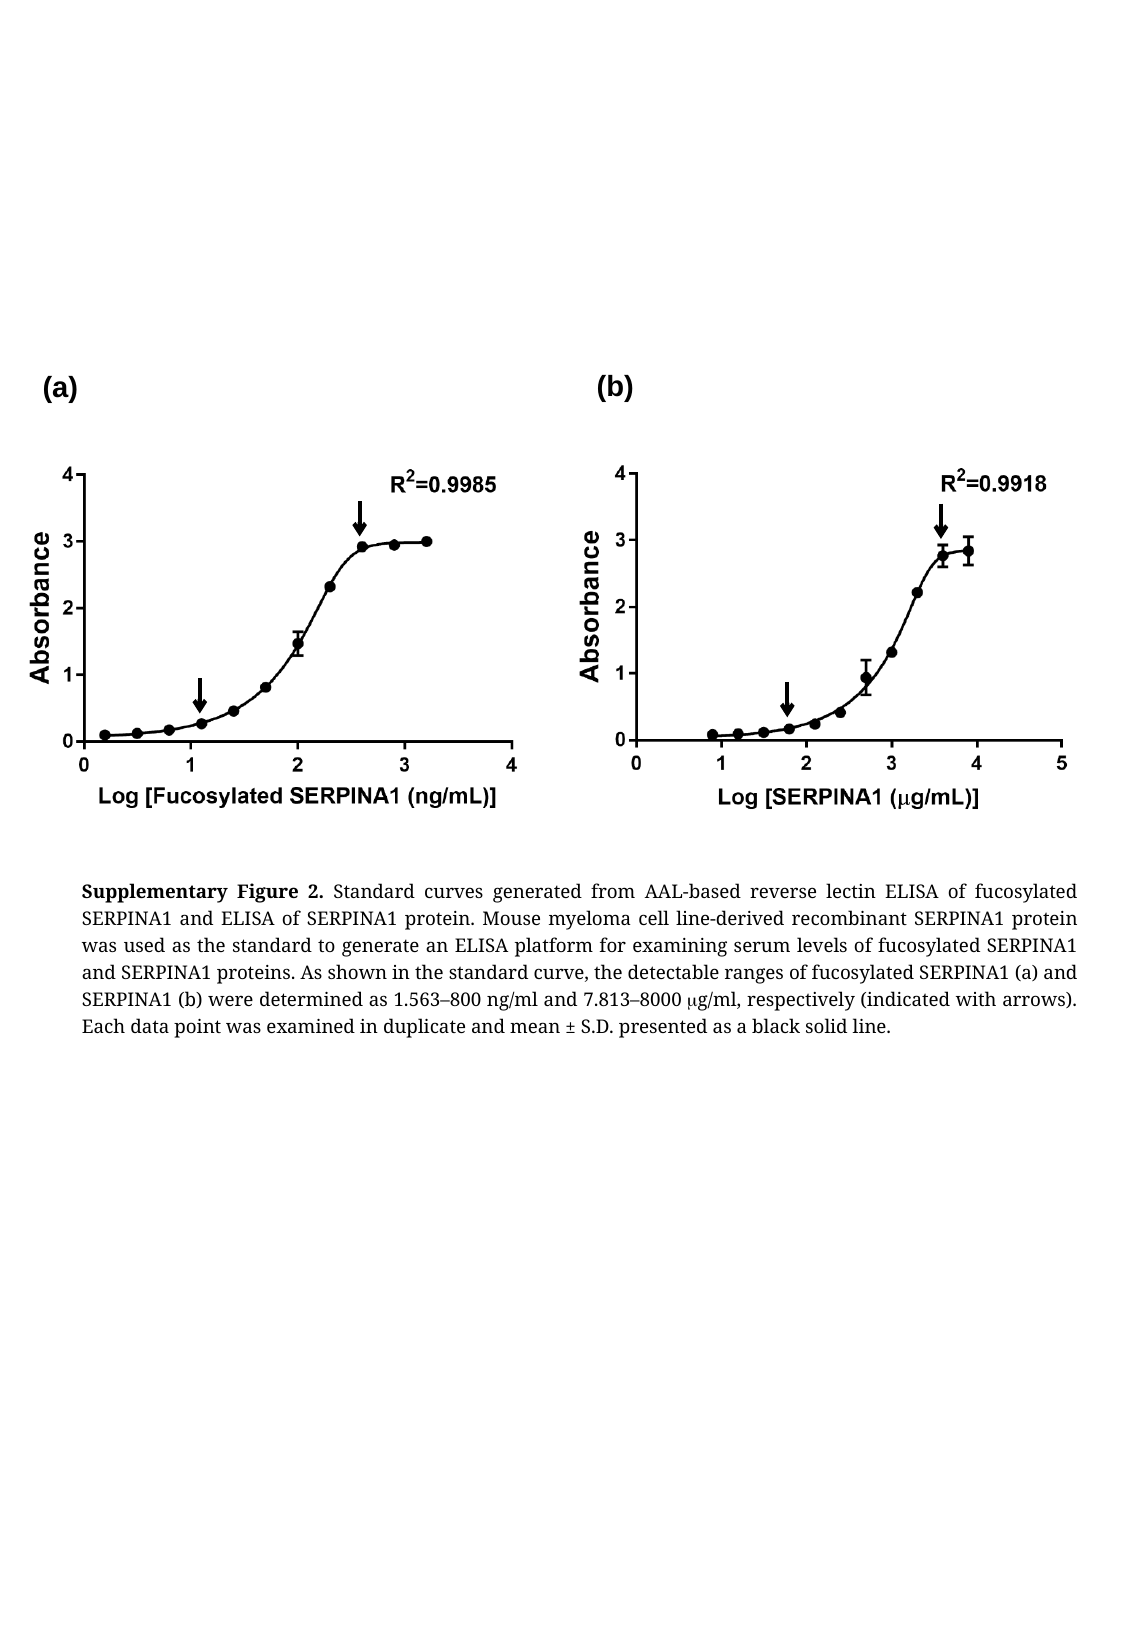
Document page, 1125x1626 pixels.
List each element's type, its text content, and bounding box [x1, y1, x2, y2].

text_box (b) [573, 359, 649, 410]
text_box Supplementary Figure 2. Standard curves generated from AAL-based reverse lectin ELISA of fucosylated SERPINA1 and ELISA of SERPINA1 protein. Mouse myeloma cell line-derived recombinant SERPINA1 protein was used as the standard to generate an ELISA platform for examining serum levels of fucosylated SERPINA1 and SERPINA1 proteins. As shown in the standard curve, the detectable ranges of fucosylated SERPINA1 (a) and SERPINA1 (b) were determined as 1.563–800 ng/ml and 7.813–8000 mg/ml, respectively (indicated with arrows). Each data point was examined in duplicate and mean ± S.D. presented as a black solid line. [67, 867, 1092, 1046]
picture [5, 435, 1124, 829]
text_box (a) [27, 360, 126, 411]
